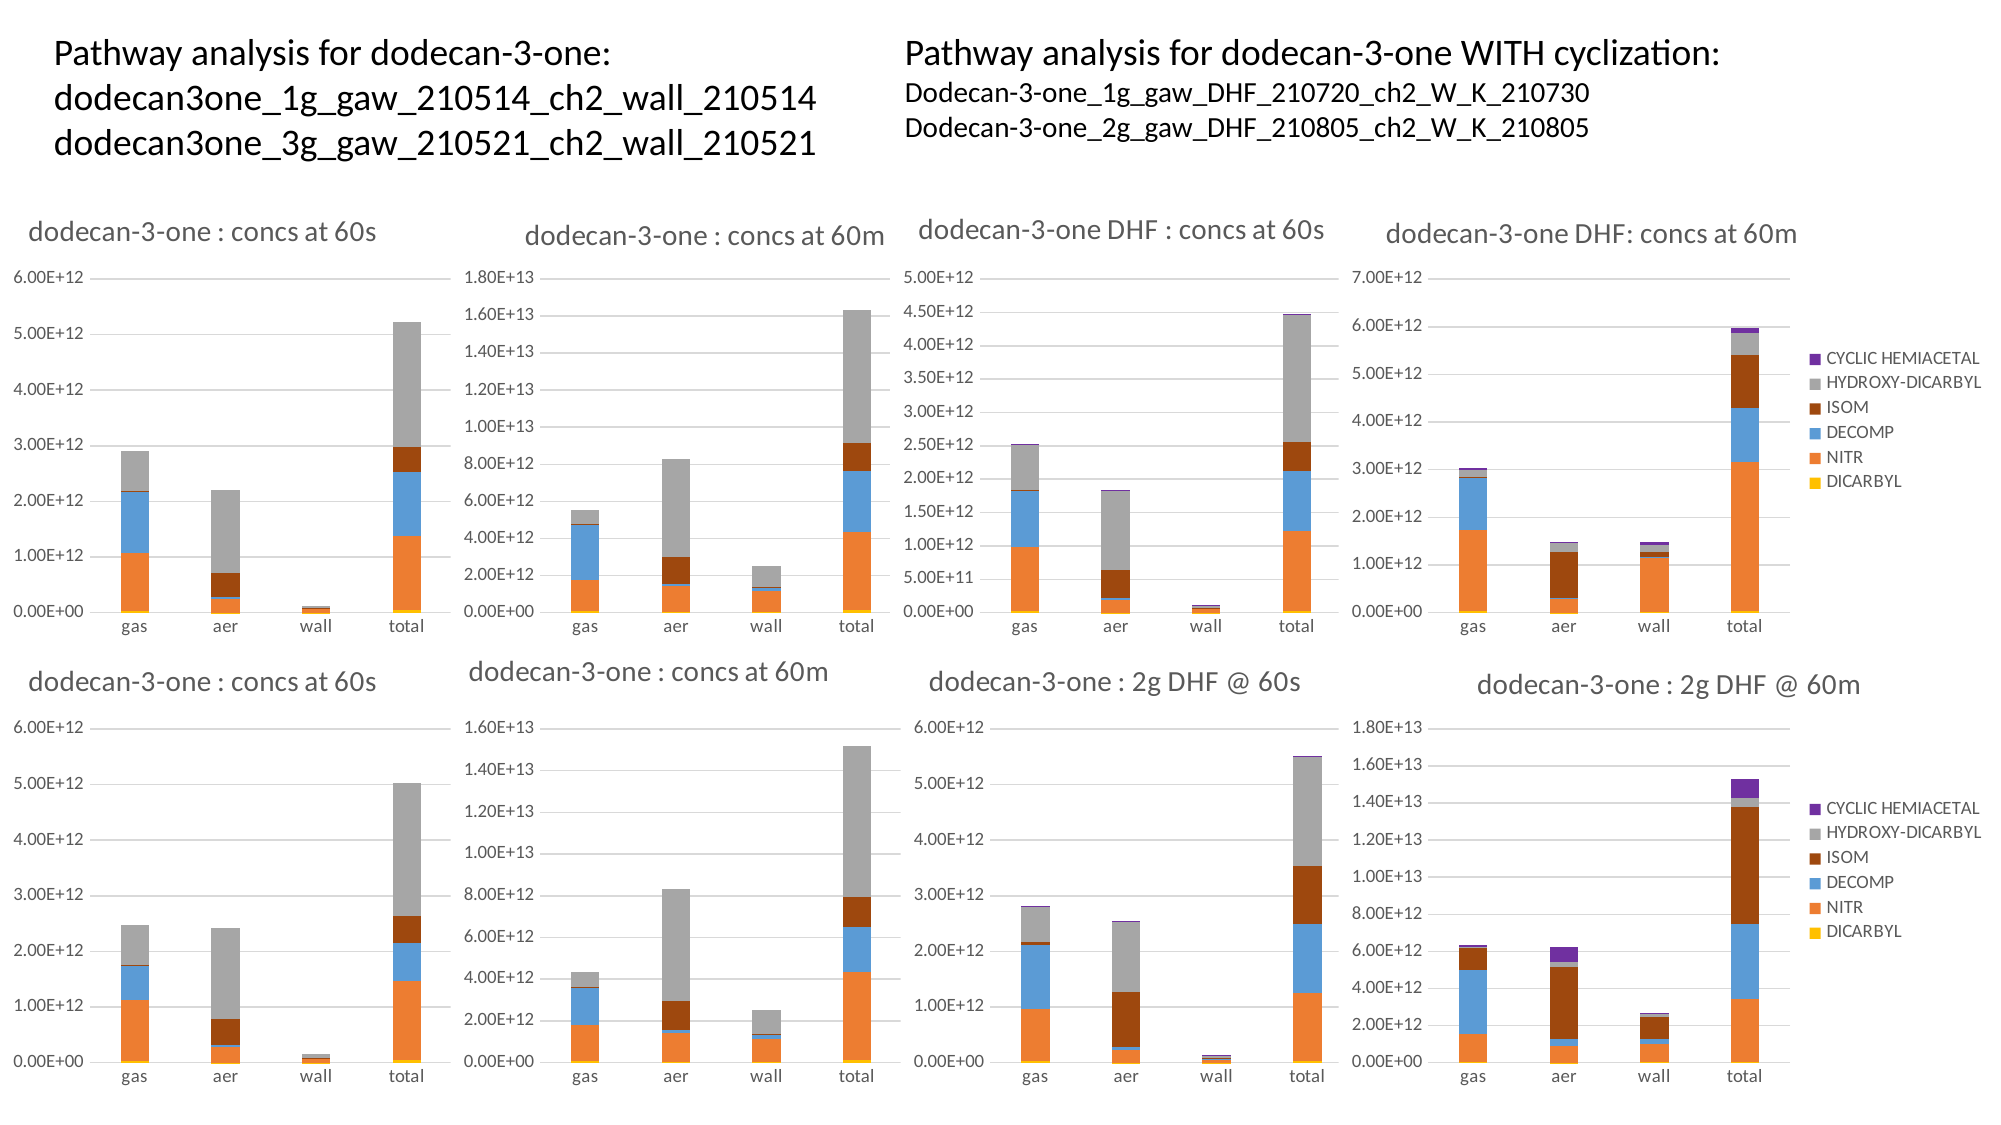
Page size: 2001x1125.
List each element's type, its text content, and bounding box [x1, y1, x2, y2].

text_box Pathway analysis for dodecan-3-one: dodecan3one_1g_gaw_210514_ch2_wall_210514 dodecan3one_3g_gaw_210521_ch2_wall_210521 [39, 20, 1111, 171]
chart [0, 196, 2000, 1097]
text_box Pathway analysis for dodecan-3-one WITH cyclization: Dodecan-3-one_1g_gaw_DHF_210720_ch2_W_K_210730 Dodecan-3-one_2g_gaw_DHF_210805_ch2_W_K_210805 [890, 20, 1962, 151]
